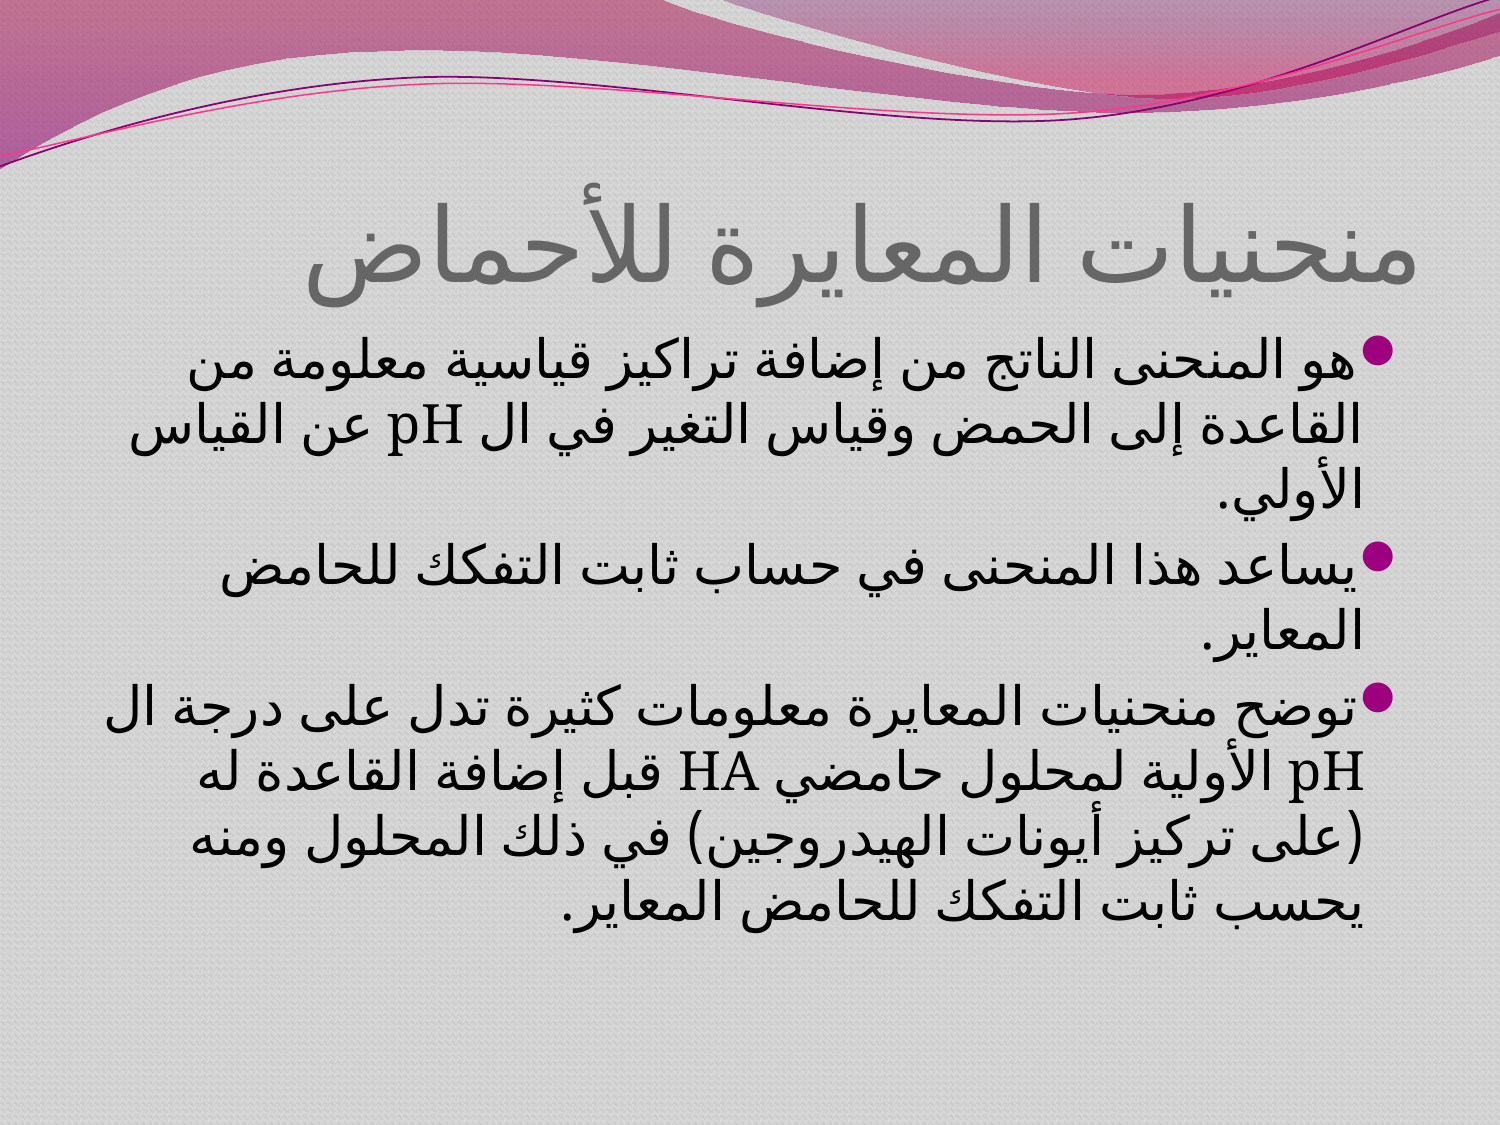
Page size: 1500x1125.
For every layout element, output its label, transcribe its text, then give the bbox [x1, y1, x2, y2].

title منحنيات المعايرة للأحماض [75, 115, 1425, 303]
list هو المنحنى الناتج من إضافة تراكيز قياسية معلومة من القاعدة إلى الحمض وقياس التغير في ال pH عن القياس الأولي. يساعد هذا المنحنى في حساب ثابت التفكك للحامض المعاير. توضح منحنيات المعايرة معلومات كثيرة تدل على درجة ال pH الأولية لمحلول حامضي HA قبل إضافة القاعدة له (على تركيز أيونات الهيدروجين) في ذلك المحلول ومنه يحسب ثابت التفكك للحامض المعاير. [75, 317, 1425, 1038]
